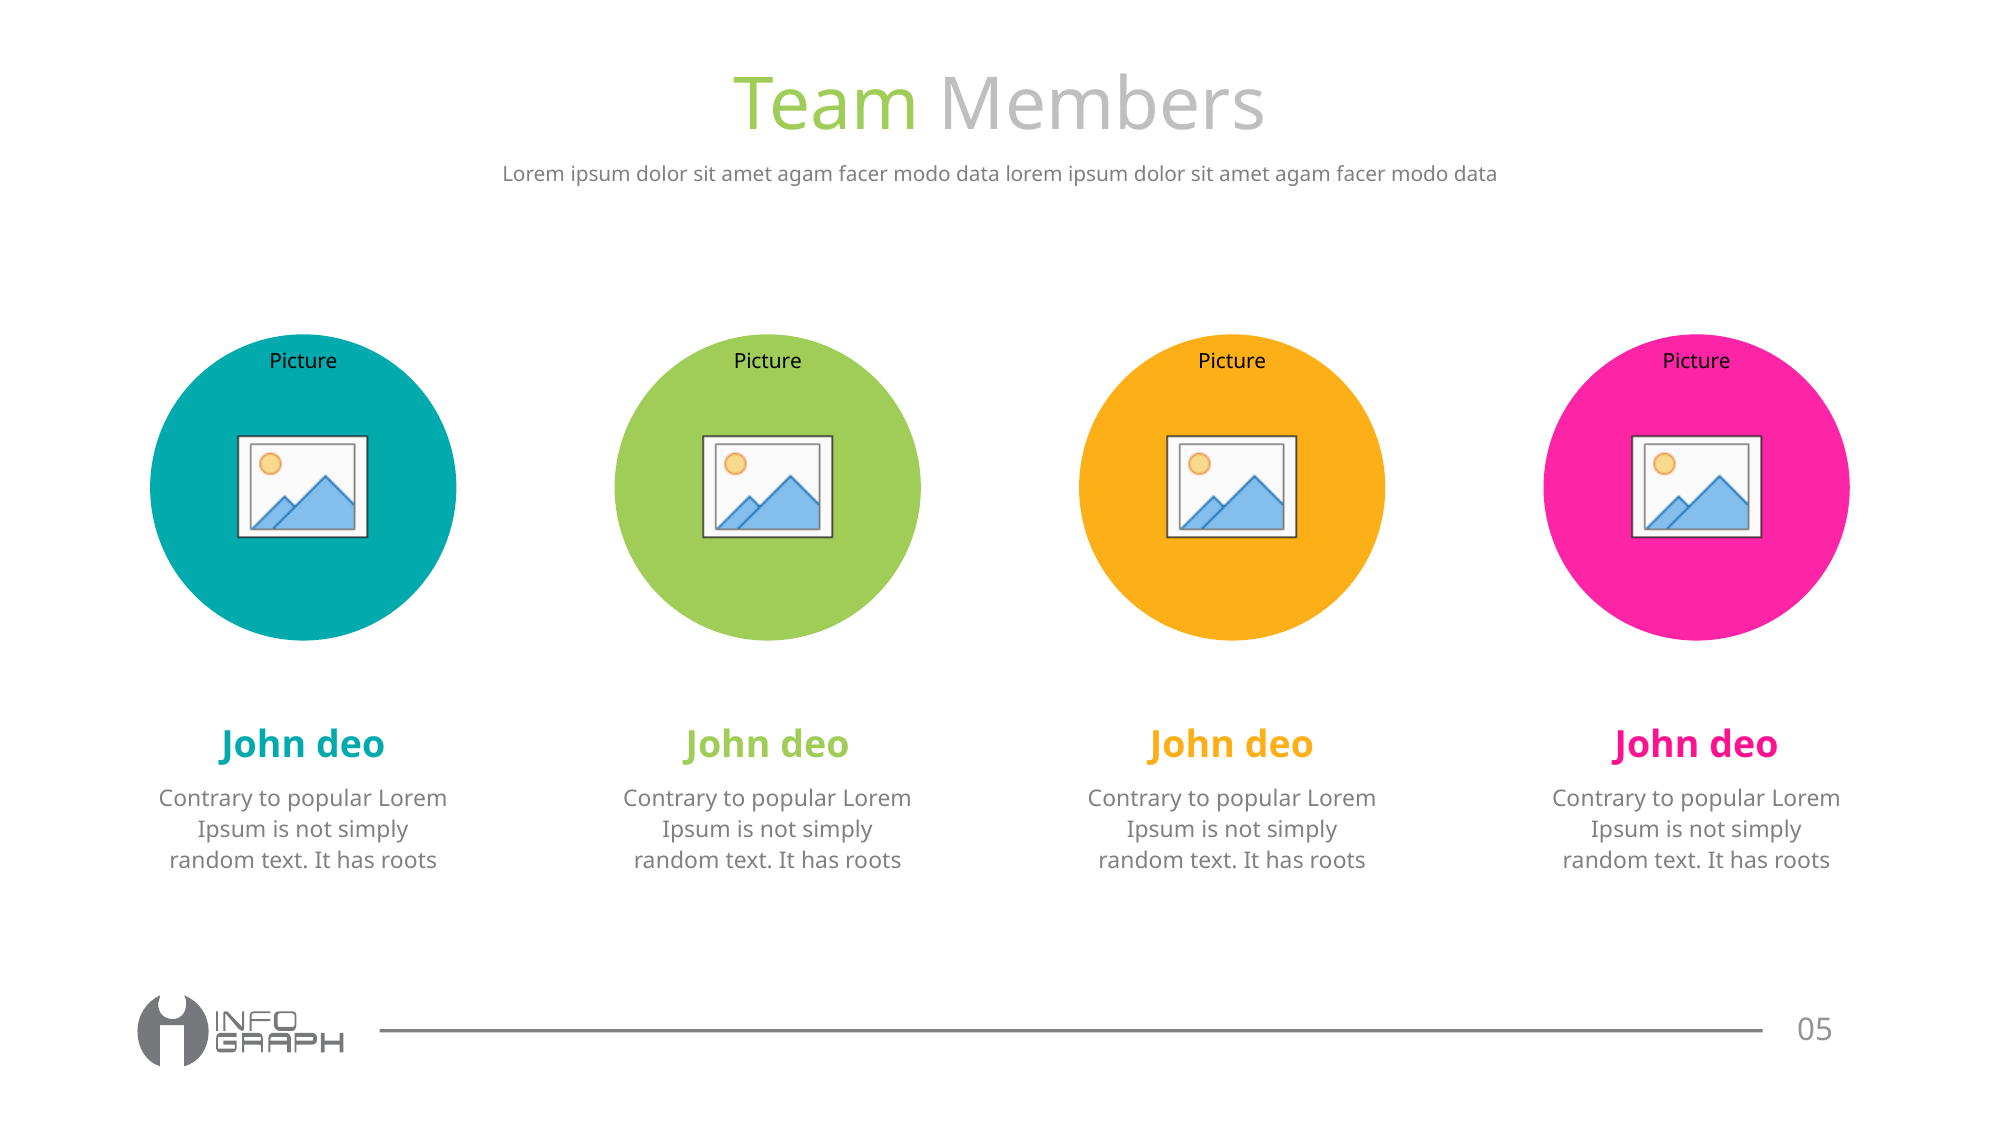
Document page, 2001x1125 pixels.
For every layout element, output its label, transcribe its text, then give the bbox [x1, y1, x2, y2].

text_box John deo [1119, 709, 1345, 772]
text_box Contrary to popular Lorem Ipsum is not simply random text. It has roots [1066, 772, 1398, 881]
picture [620, 339, 916, 636]
text_box [726, 333, 810, 339]
text_box [1191, 636, 1274, 642]
text_box John deo [190, 709, 416, 772]
picture [1548, 339, 1845, 636]
text_box John deo [1584, 709, 1809, 772]
text_box [726, 636, 809, 642]
text_box [1190, 333, 1274, 339]
picture [1084, 339, 1380, 636]
text_box [916, 445, 922, 530]
text_box Contrary to popular Lorem Ipsum is not simply random text. It has roots [137, 772, 470, 881]
text_box Contrary to popular Lorem Ipsum is not simply random text. It has roots [601, 772, 934, 881]
text_box [1655, 636, 1738, 642]
text_box John deo [655, 709, 880, 772]
text_box [1078, 445, 1084, 530]
text_box [1655, 333, 1739, 339]
slide_number 05 [1767, 983, 1863, 1079]
text_box [1845, 445, 1851, 530]
title Team Members [137, 50, 1863, 162]
picture [155, 339, 451, 636]
text_box [261, 333, 345, 339]
text_box [1380, 443, 1387, 532]
text_box Contrary to popular Lorem Ipsum is not simply random text. It has roots [1530, 772, 1863, 881]
text_box [451, 443, 458, 532]
text_box [149, 445, 155, 530]
text_box [262, 636, 345, 642]
text_box [613, 443, 620, 532]
text_box [1542, 446, 1548, 529]
list Lorem ipsum dolor sit amet agam facer modo data lorem ipsum dolor sit amet agam facer modo data [137, 162, 1863, 199]
